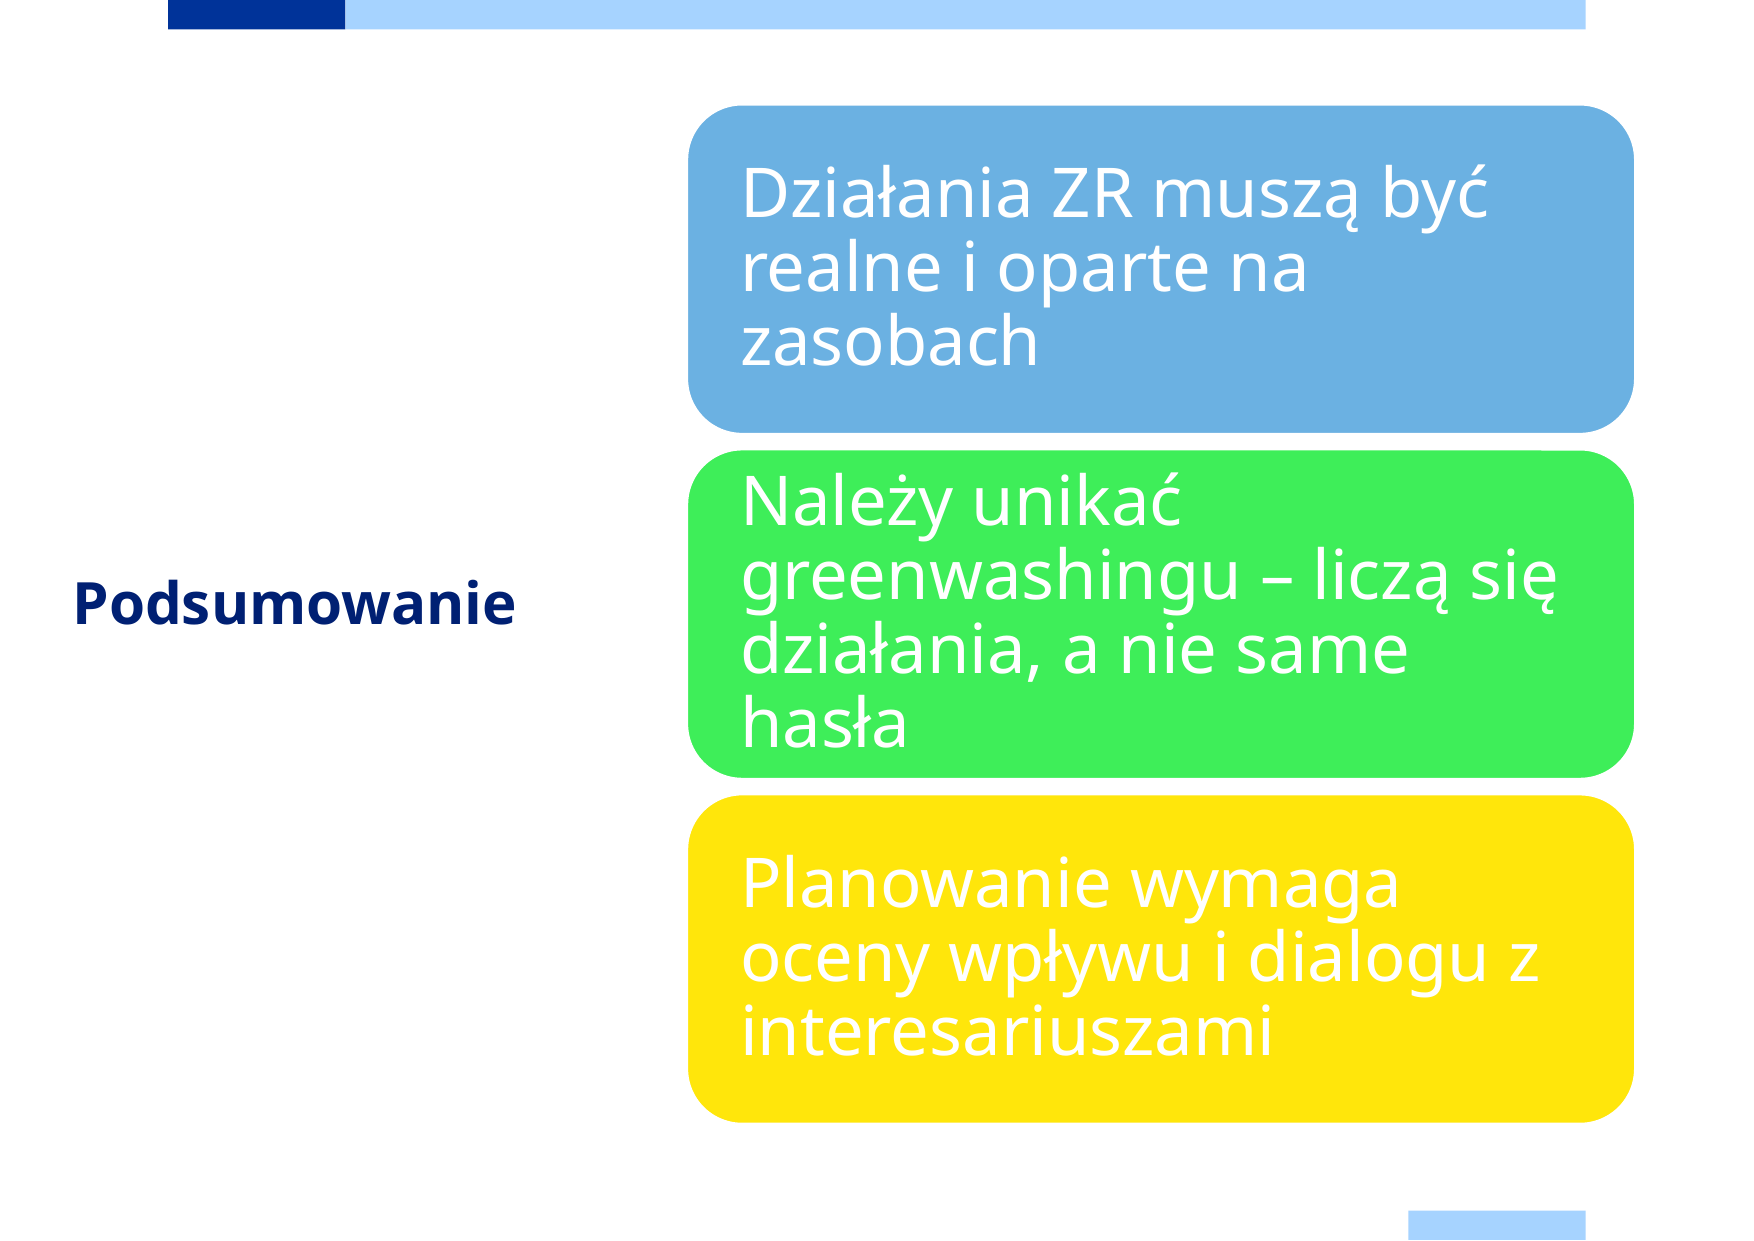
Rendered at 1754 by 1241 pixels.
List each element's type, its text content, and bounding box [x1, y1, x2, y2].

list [687, 100, 1636, 1128]
title Podsumowanie [72, 223, 592, 973]
